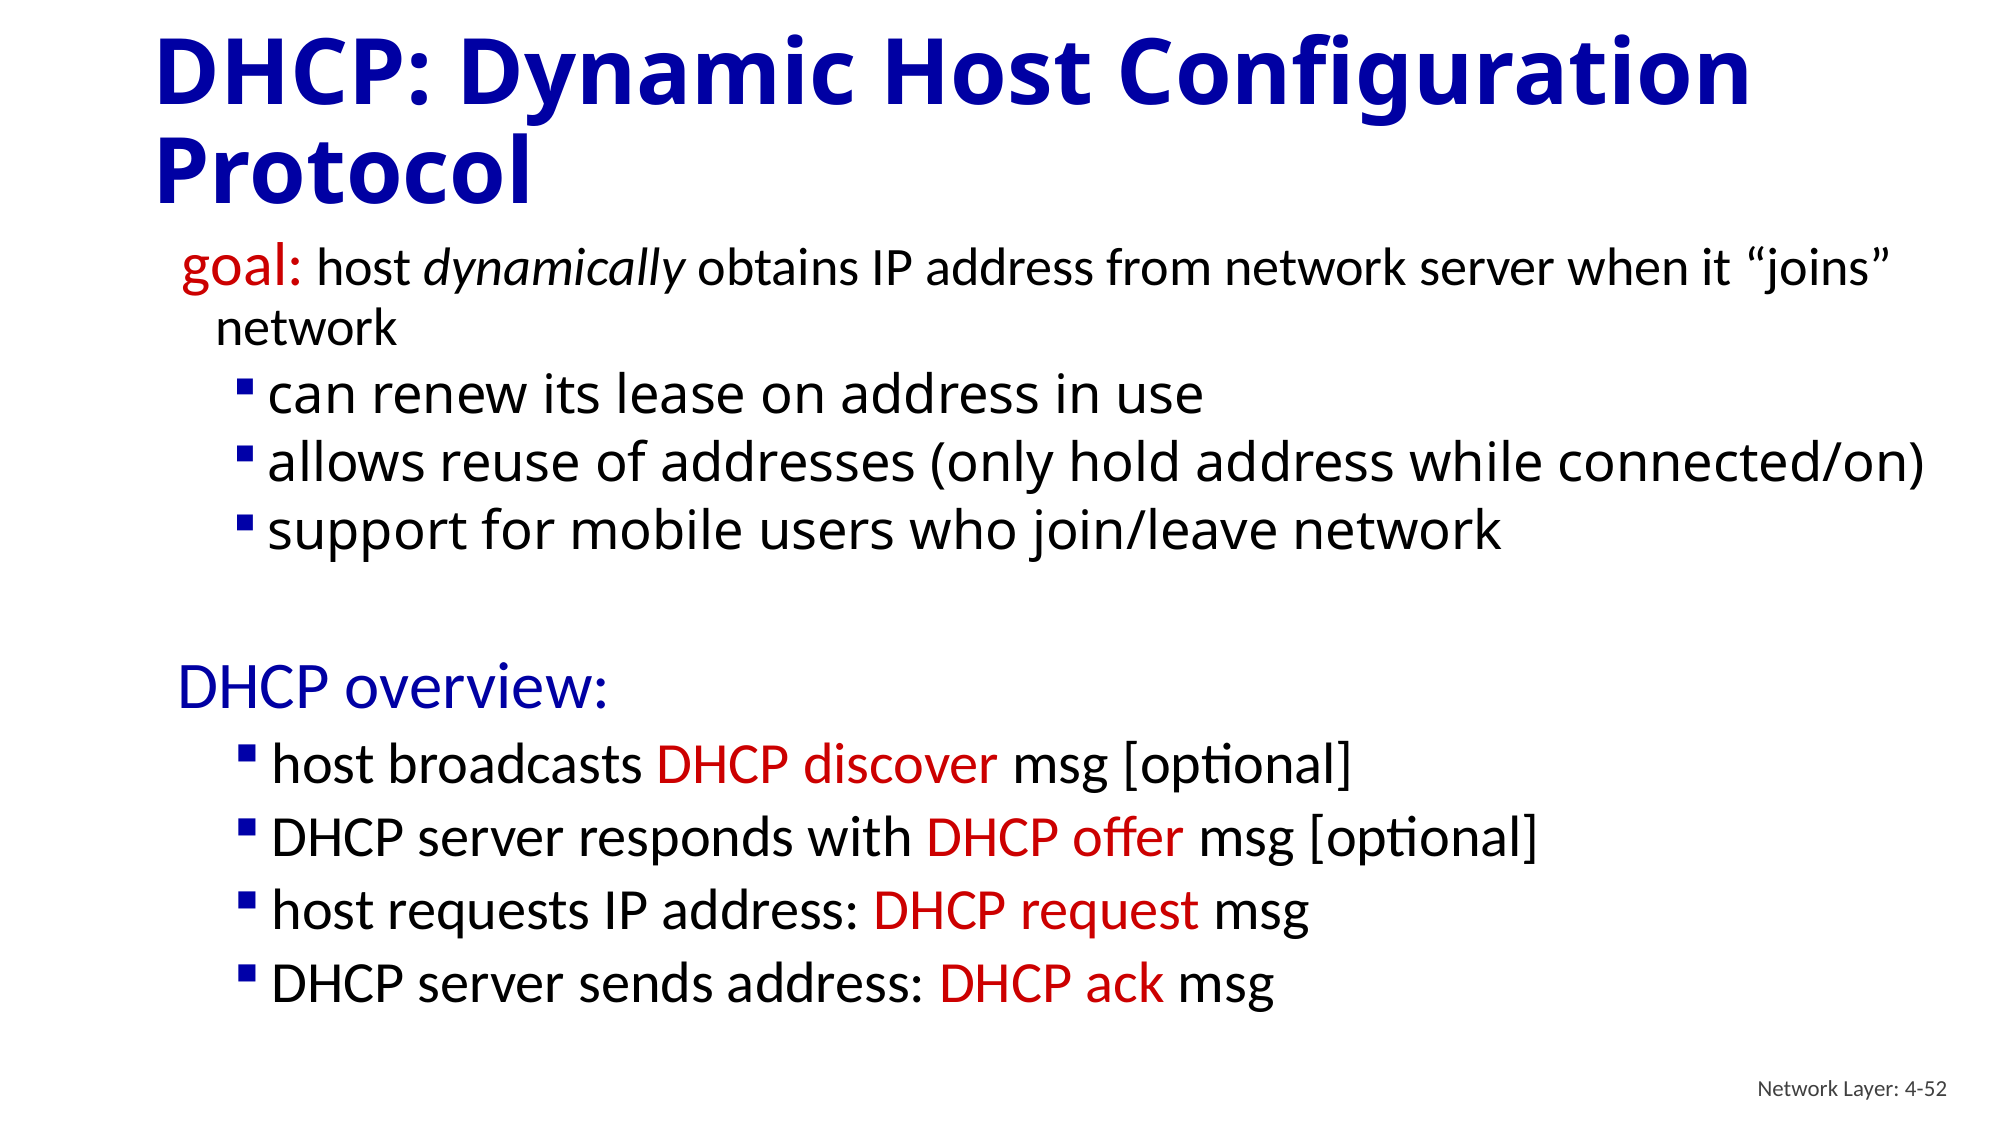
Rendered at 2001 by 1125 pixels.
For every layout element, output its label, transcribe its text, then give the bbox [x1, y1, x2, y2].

text_box goal: host dynamically obtains IP address from network server when it “joins” network can renew its lease on address in use allows reuse of addresses (only hold address while connected/on) support for mobile users who join/leave network [146, 224, 1968, 605]
text_box DHCP overview: host broadcasts DHCP discover msg [optional] DHCP server responds with DHCP offer msg [optional] host requests IP address: DHCP request msg DHCP server sends address: DHCP ack msg [142, 643, 1963, 1028]
title DHCP: Dynamic Host Configuration Protocol [137, 51, 1863, 198]
slide_number Network Layer: 4-52 [1512, 1056, 1963, 1117]
